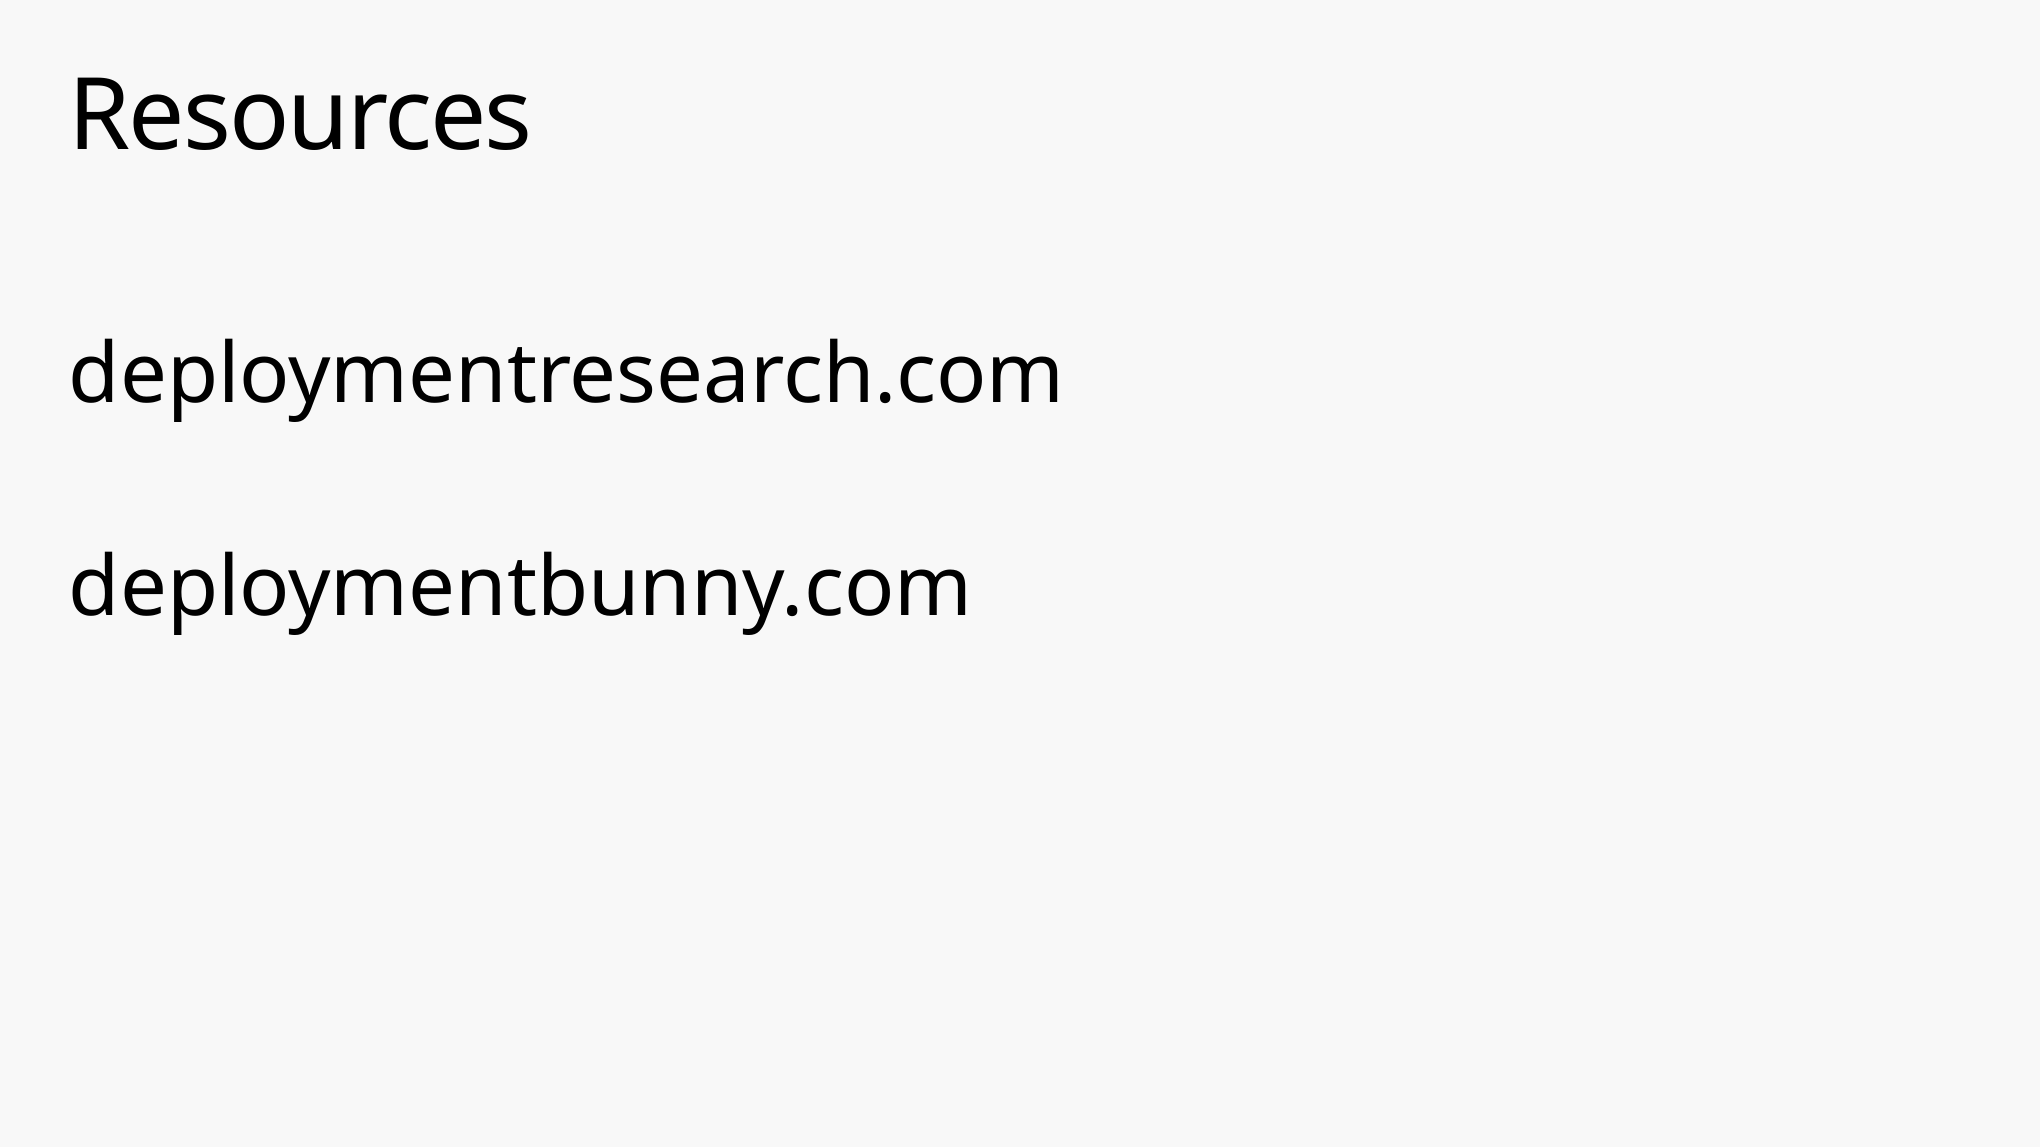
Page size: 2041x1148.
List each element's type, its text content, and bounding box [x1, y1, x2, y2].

list deploymentresearch.com deploymentbunny.com [45, 198, 1996, 532]
title Resources [45, 48, 1996, 198]
